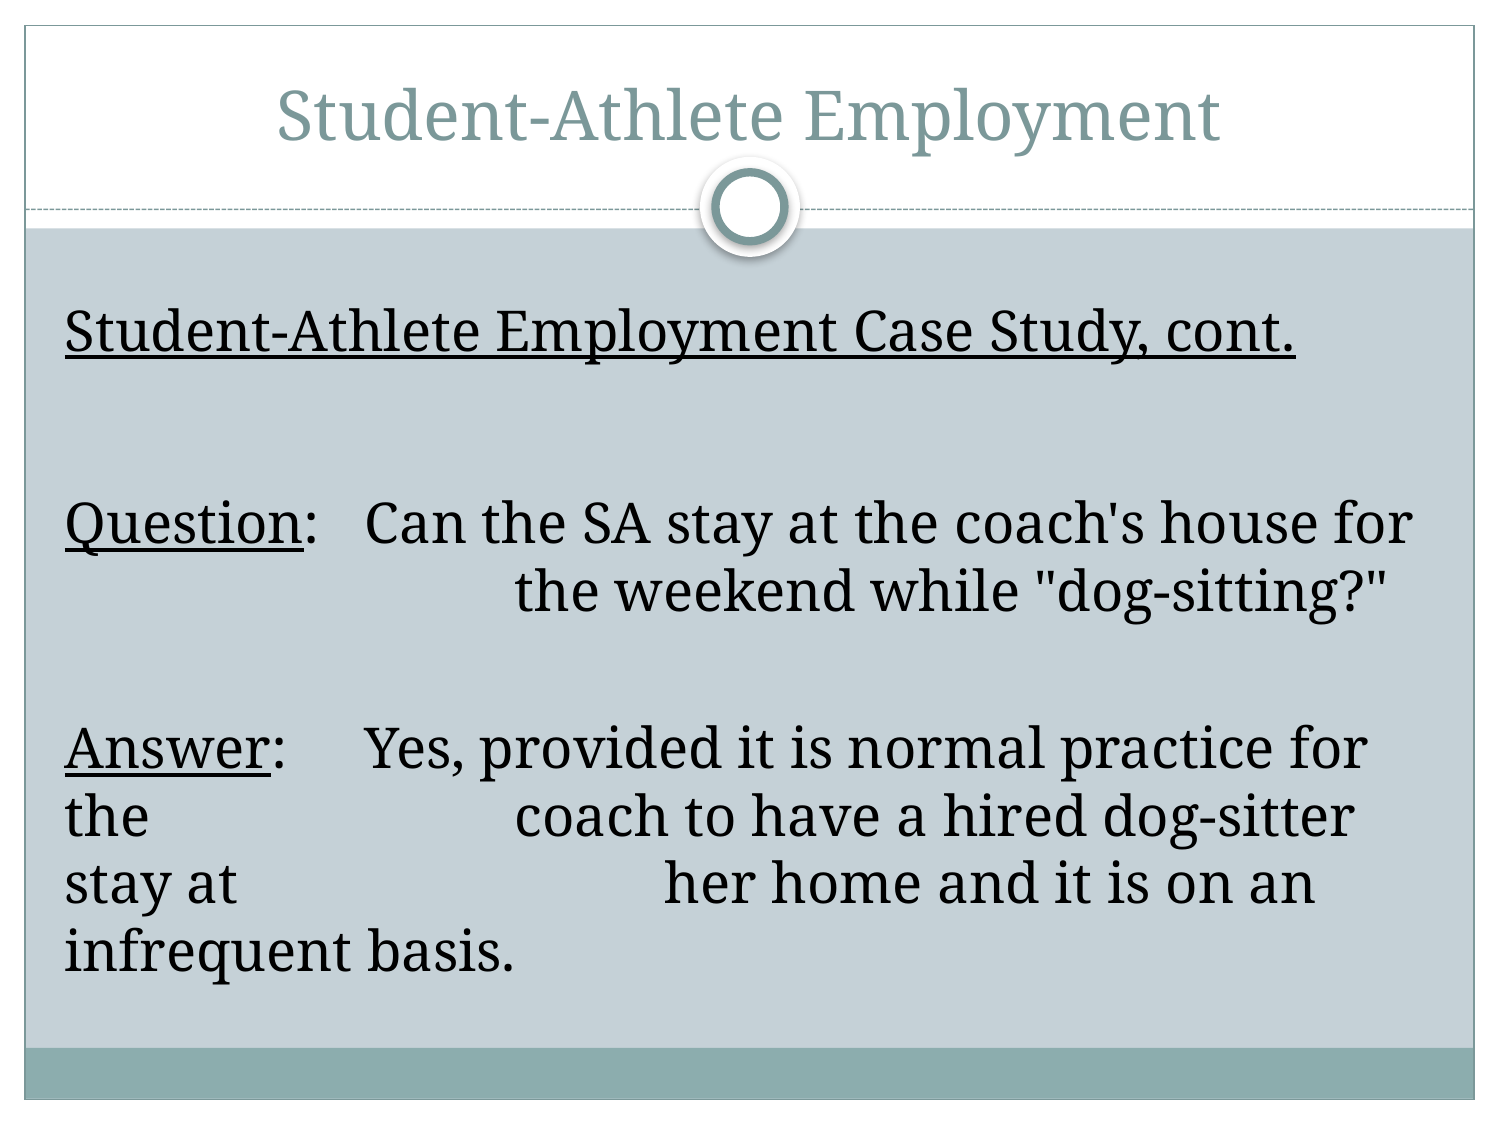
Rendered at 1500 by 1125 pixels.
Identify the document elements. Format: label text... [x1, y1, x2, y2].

title Student-Athlete Employment [49, 37, 1450, 162]
list Student-Athlete Employment Case Study, cont. Question: Can the SA stay at the coach's house for the weekend while "dog-sitting?" Answer: Yes, provided it is normal practice for the coach to have a hired dog-sitter stay at her home and it is on an infrequent basis. [50, 287, 1445, 1038]
